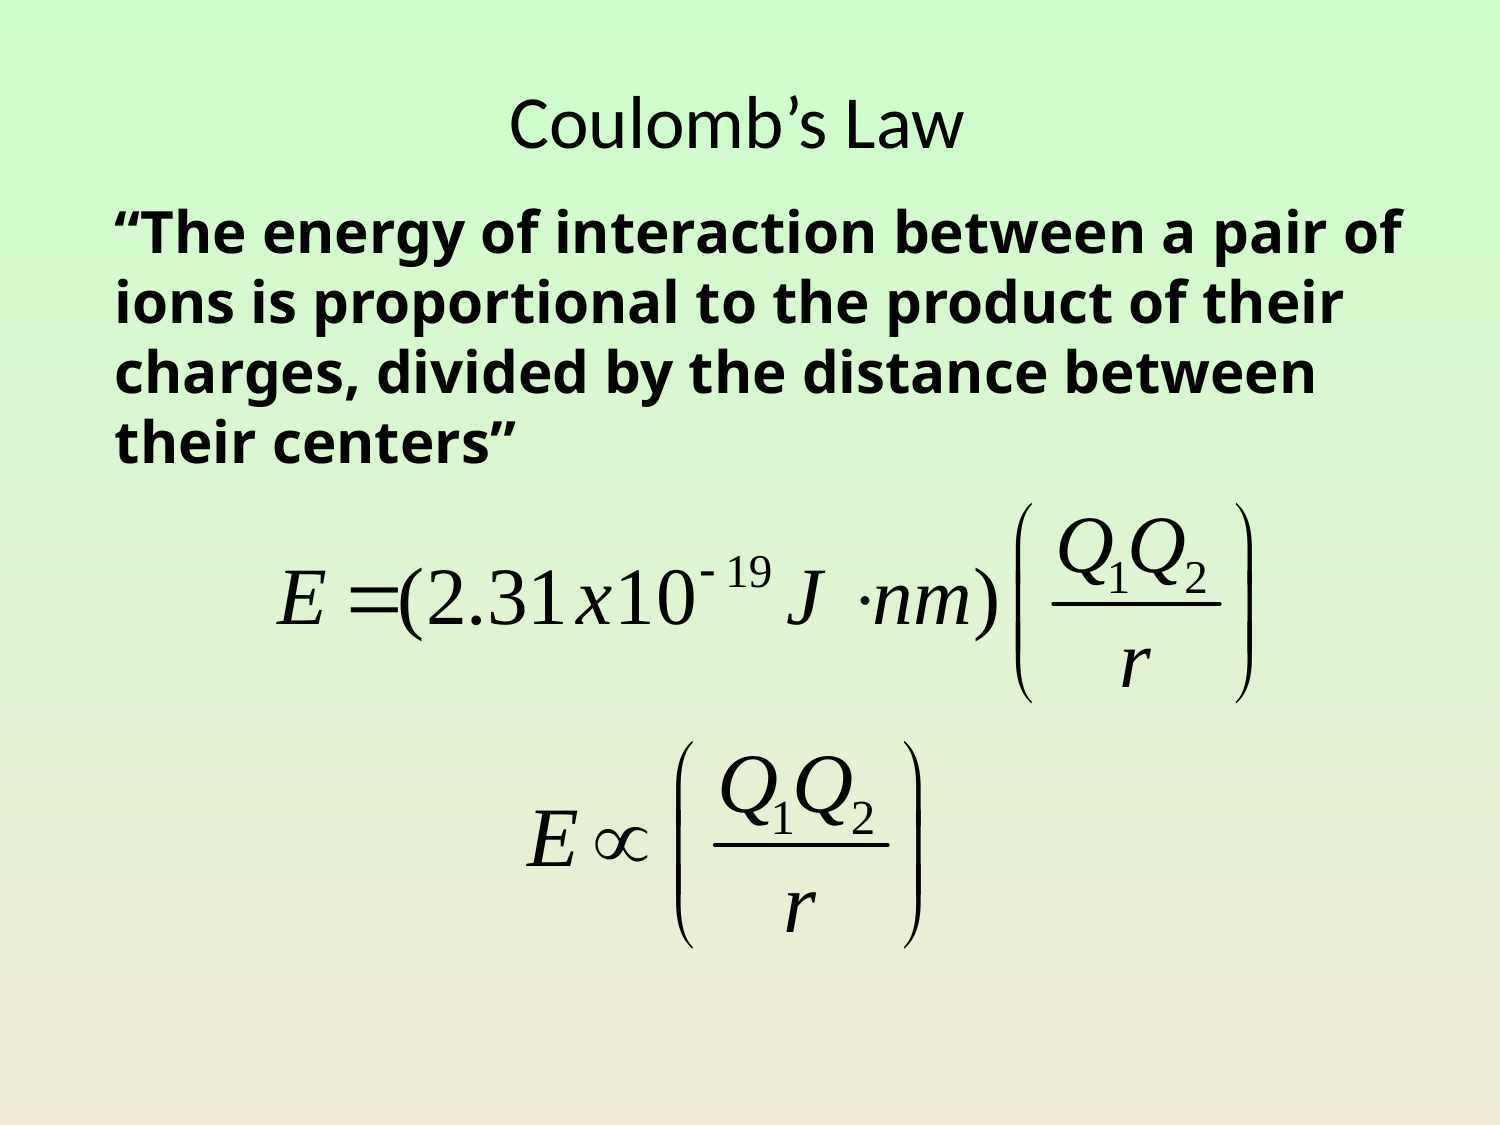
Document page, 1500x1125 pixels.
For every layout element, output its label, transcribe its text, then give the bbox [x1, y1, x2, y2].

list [262, 488, 1275, 720]
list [512, 724, 951, 966]
text_box “The energy of interaction between a pair of ions is proportional to the product of their charges, divided by the distance between their centers” [99, 187, 1425, 483]
title Coulomb’s Law [99, 24, 1375, 187]
